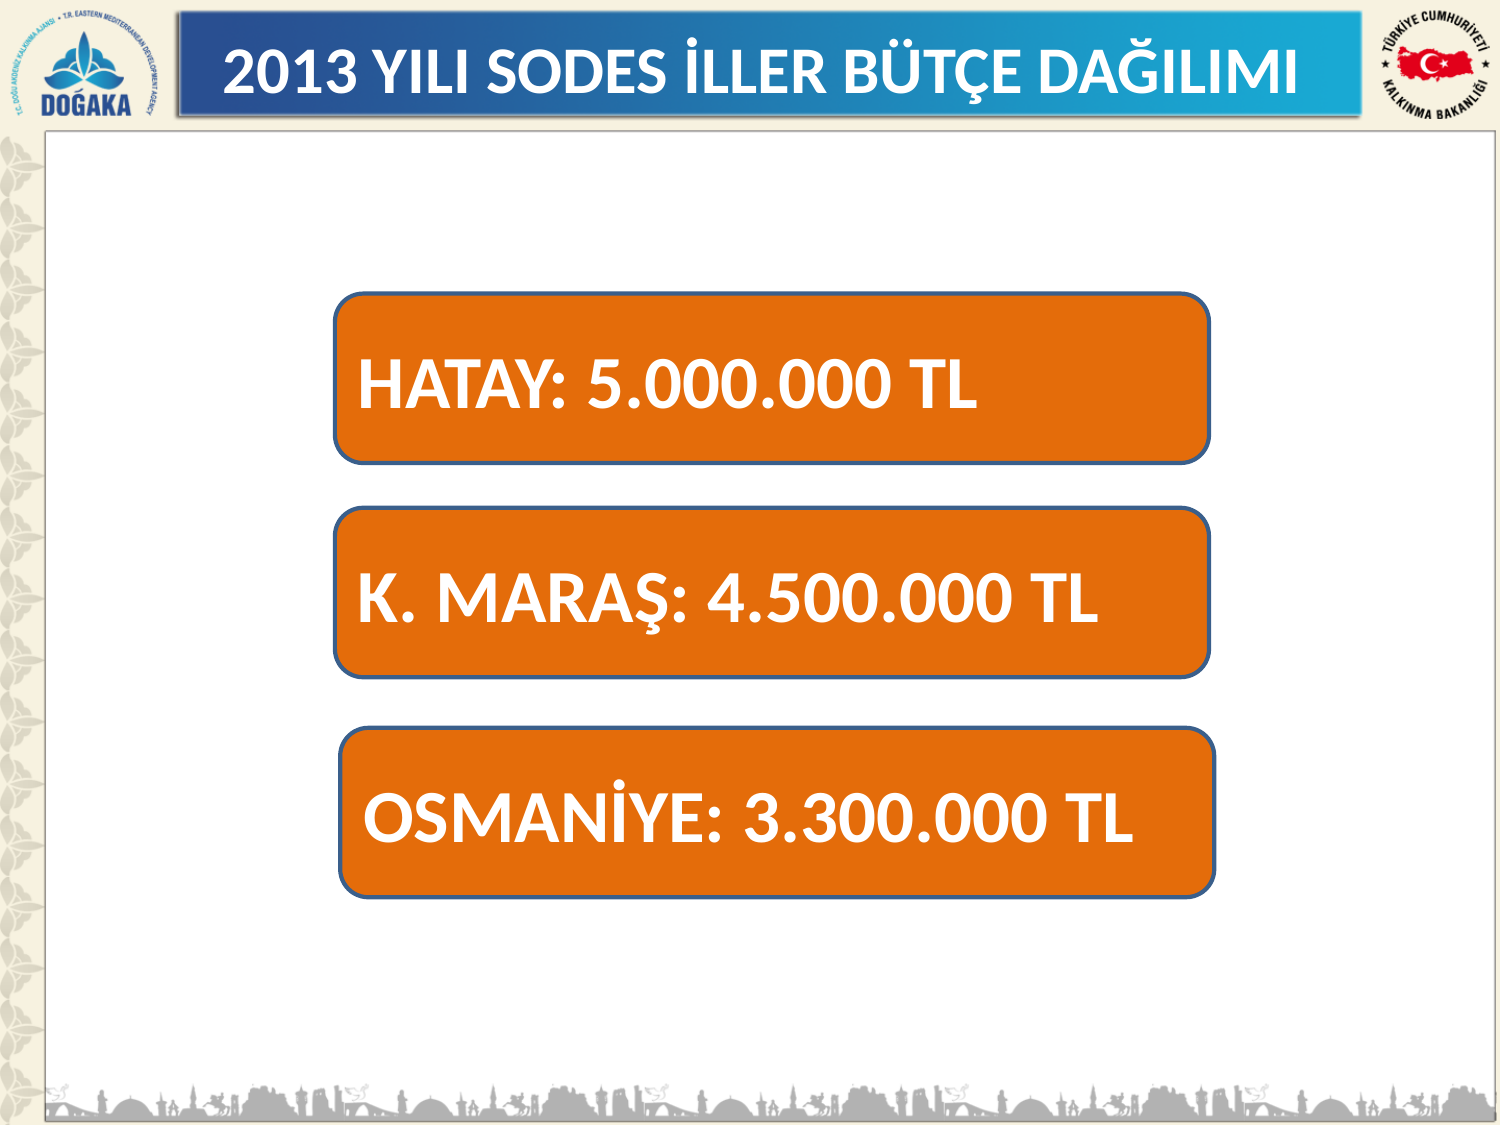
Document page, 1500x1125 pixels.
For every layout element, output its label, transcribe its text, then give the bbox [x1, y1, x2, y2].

text_box K. MARAŞ: 4.500.000 TL [332, 505, 1212, 680]
picture [0, 0, 1500, 1125]
text_box HATAY: 5.000.000 TL [332, 291, 1212, 466]
title 2013 YILI SODES İLLER BÜTÇE DAĞILIMI [171, 19, 1353, 114]
text_box OSMANİYE: 3.300.000 TL [338, 725, 1217, 900]
